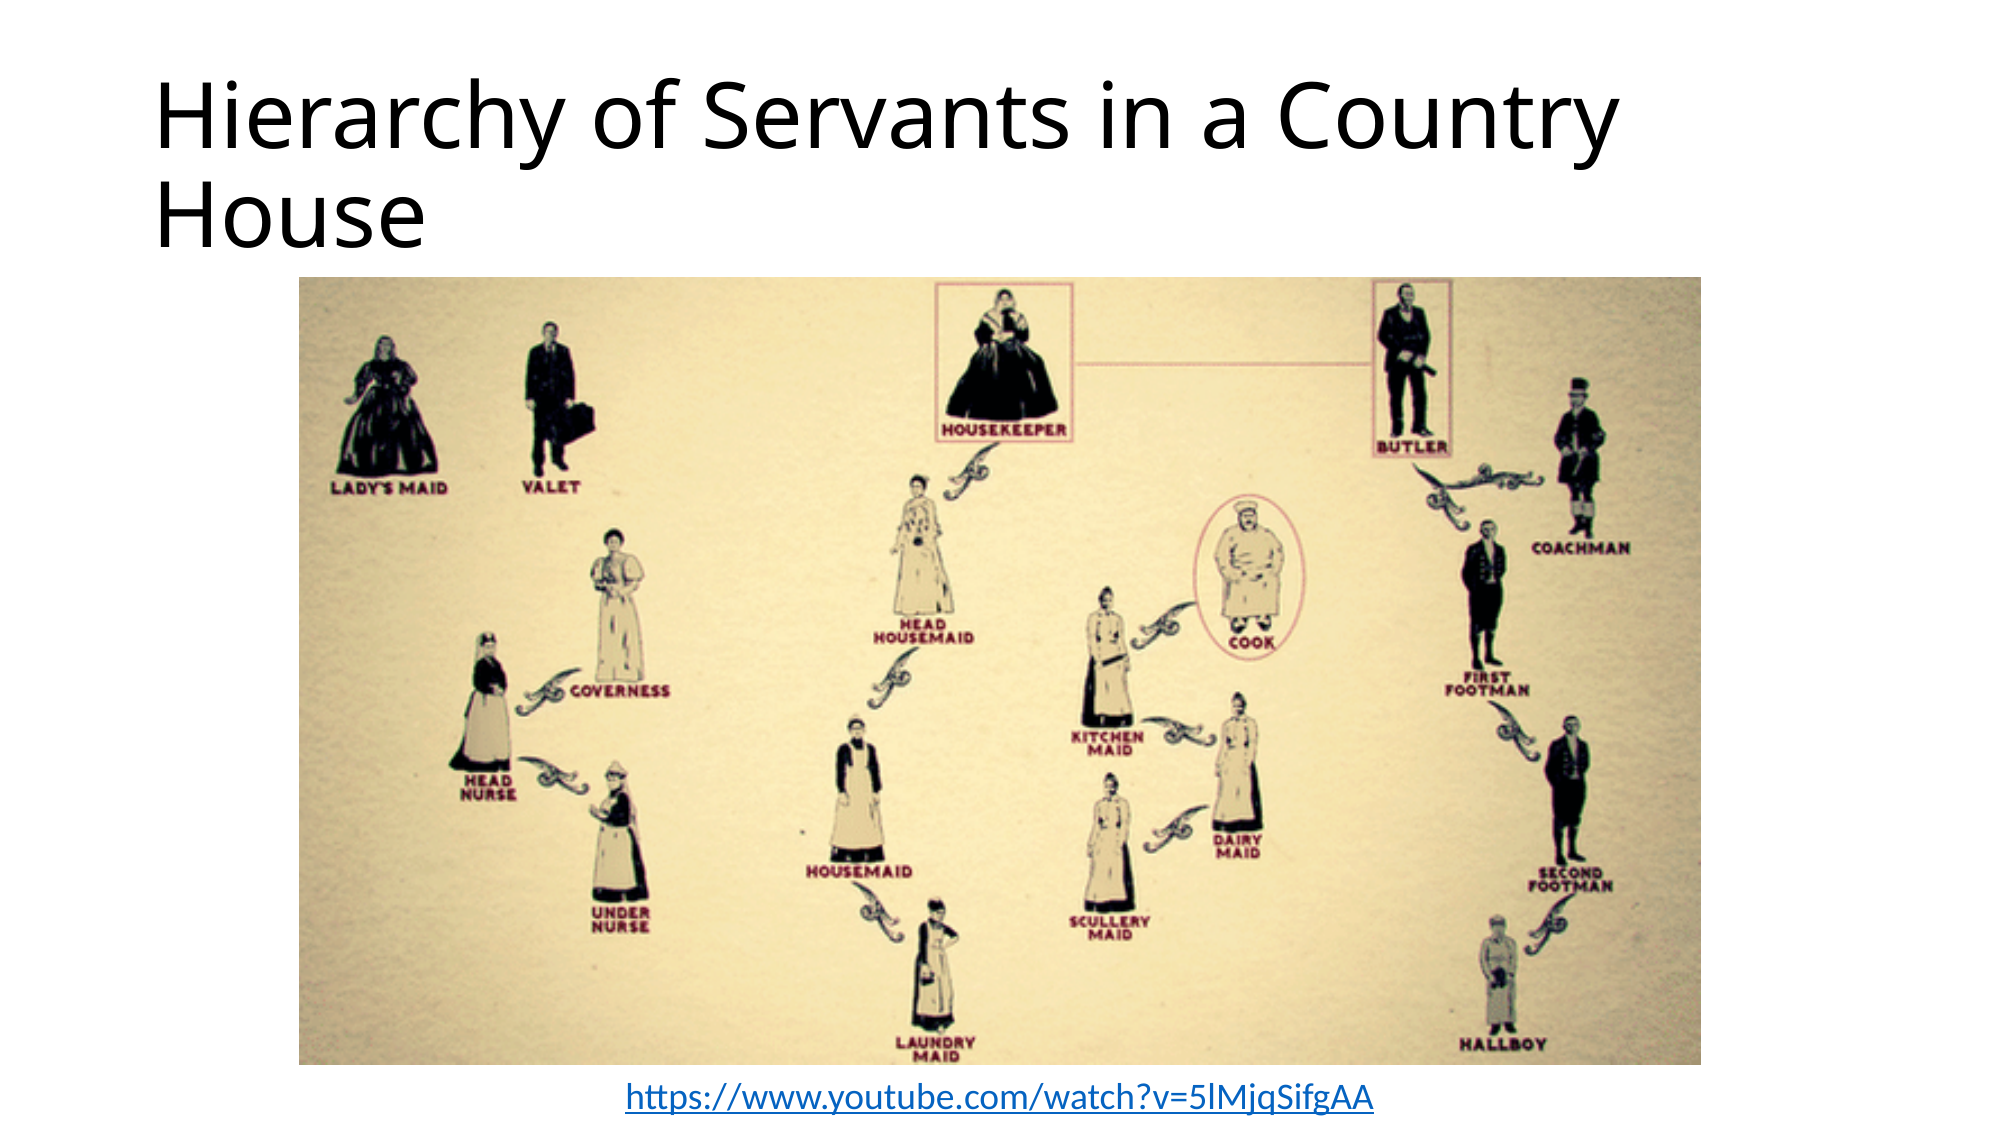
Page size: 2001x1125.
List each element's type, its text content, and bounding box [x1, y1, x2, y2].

title Hierarchy of Servants in a Country House [137, 59, 1863, 278]
text_box https://www.youtube.com/watch?v=5lMjqSifgAA [299, 1066, 1701, 1125]
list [299, 277, 1701, 1066]
